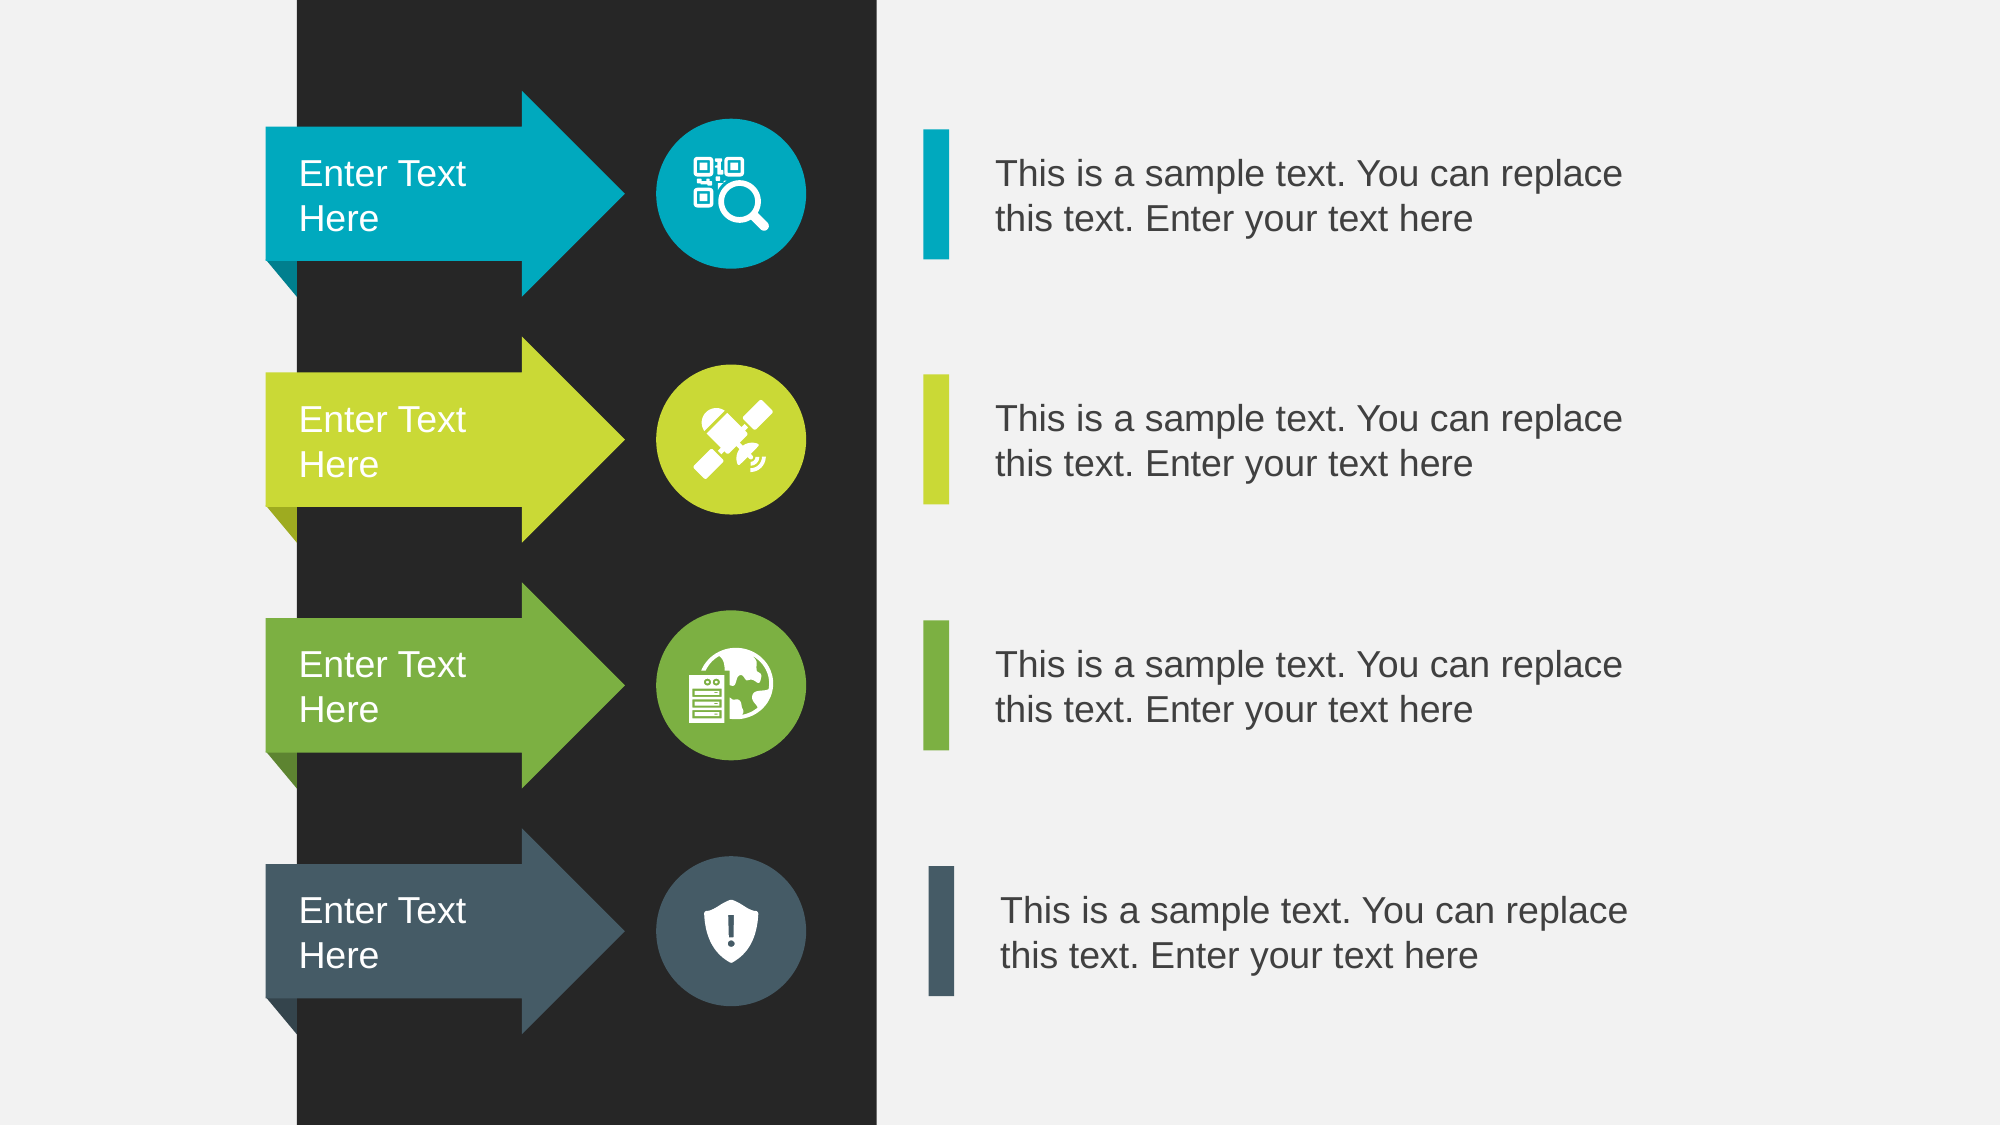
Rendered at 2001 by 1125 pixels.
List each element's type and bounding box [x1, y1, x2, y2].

text_box [265, 582, 625, 789]
text_box [296, 0, 878, 1125]
text_box [923, 620, 1705, 751]
text_box [704, 899, 759, 963]
text_box [693, 156, 769, 231]
text_box [265, 336, 625, 543]
text_box [265, 90, 625, 297]
text_box [701, 647, 774, 720]
text_box [928, 866, 1710, 997]
text_box [689, 675, 725, 723]
text_box [265, 828, 625, 1035]
text_box [655, 609, 808, 762]
text_box [923, 129, 1705, 260]
text_box [655, 117, 808, 270]
text_box [693, 399, 773, 479]
text_box [923, 374, 1705, 505]
text_box [655, 363, 808, 516]
text_box [655, 855, 808, 1008]
